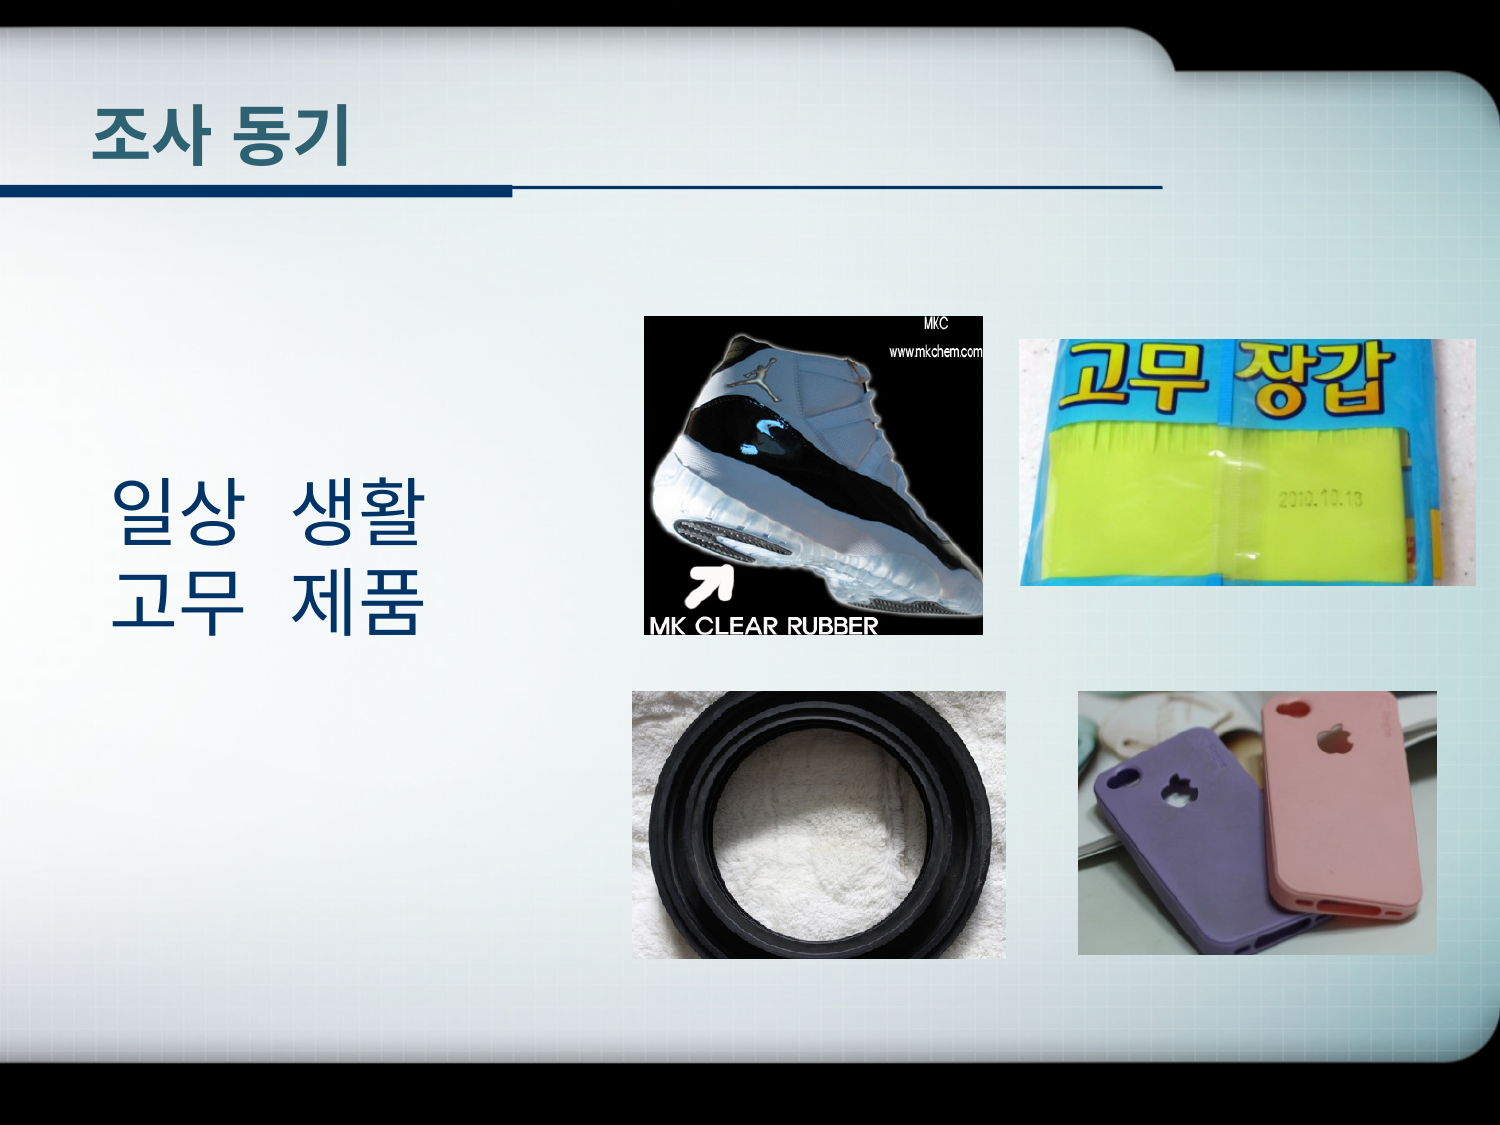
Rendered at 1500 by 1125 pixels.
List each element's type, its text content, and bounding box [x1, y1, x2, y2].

picture [0, 0, 1500, 1125]
text_box 일상 생활 고무 제품 [81, 445, 697, 704]
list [632, 691, 1006, 959]
title 조사 동기 [75, 87, 1338, 180]
